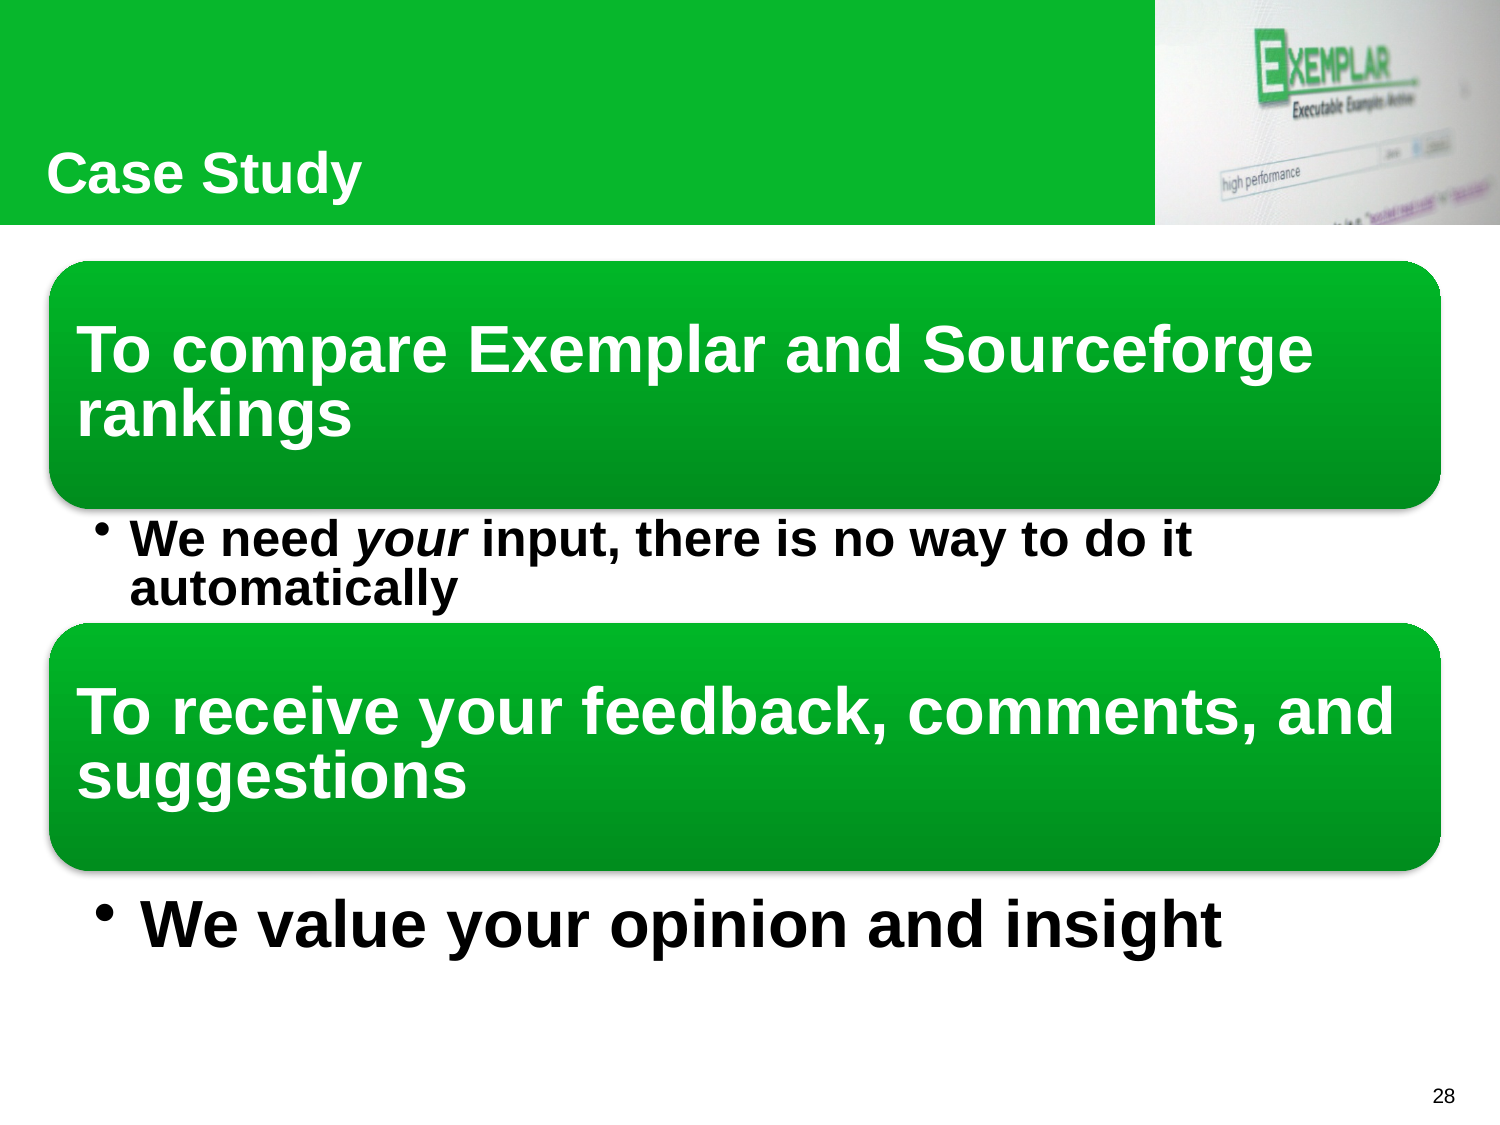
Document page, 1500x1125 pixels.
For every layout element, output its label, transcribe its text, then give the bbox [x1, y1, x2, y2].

title Case Study [30, 39, 1122, 213]
slide_number 28 [1191, 1070, 1471, 1116]
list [49, 260, 1442, 986]
picture [1155, 0, 1500, 225]
